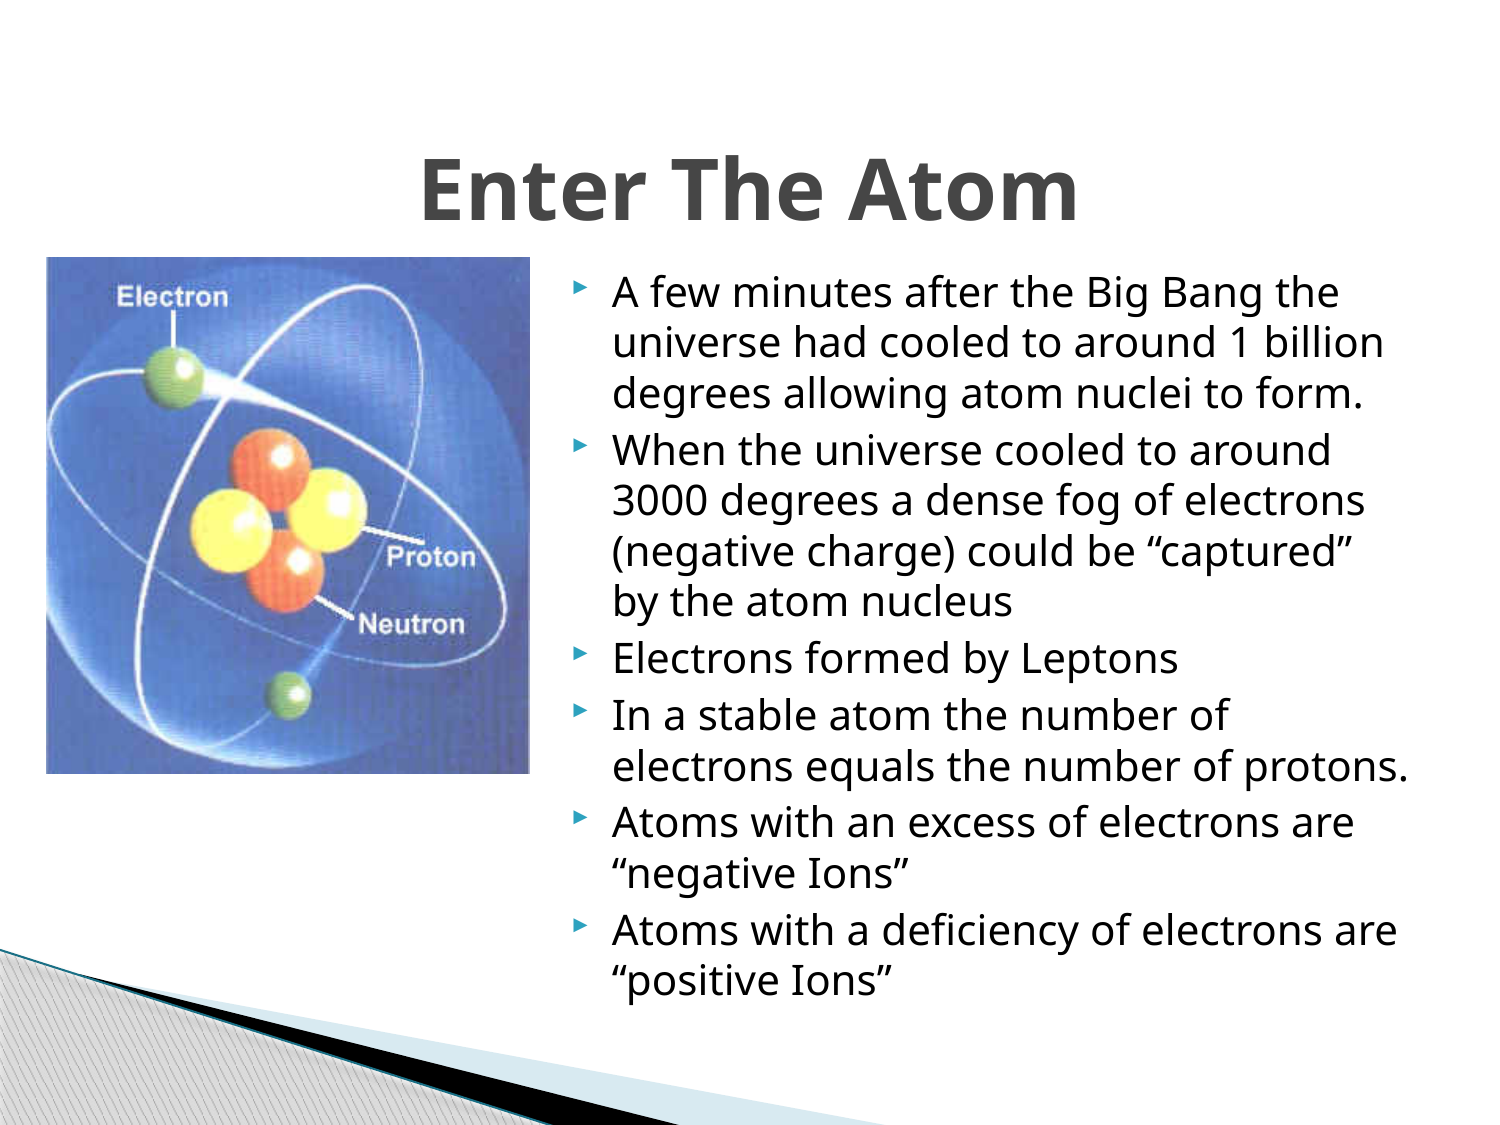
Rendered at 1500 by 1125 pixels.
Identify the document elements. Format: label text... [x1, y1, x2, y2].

title Enter The Atom [75, 115, 1425, 258]
list A few minutes after the Big Bang the universe had cooled to around 1 billion degrees allowing atom nuclei to form. When the universe cooled to around 3000 degrees a dense fog of electrons (negative charge) could be “captured” by the atom nucleus Electrons formed by Leptons In a stable atom the number of electrons equals the number of protons. Atoms with an excess of electrons are “negative Ions” Atoms with a deficiency of electrons are “positive Ions” [539, 257, 1425, 1038]
picture [46, 257, 530, 774]
